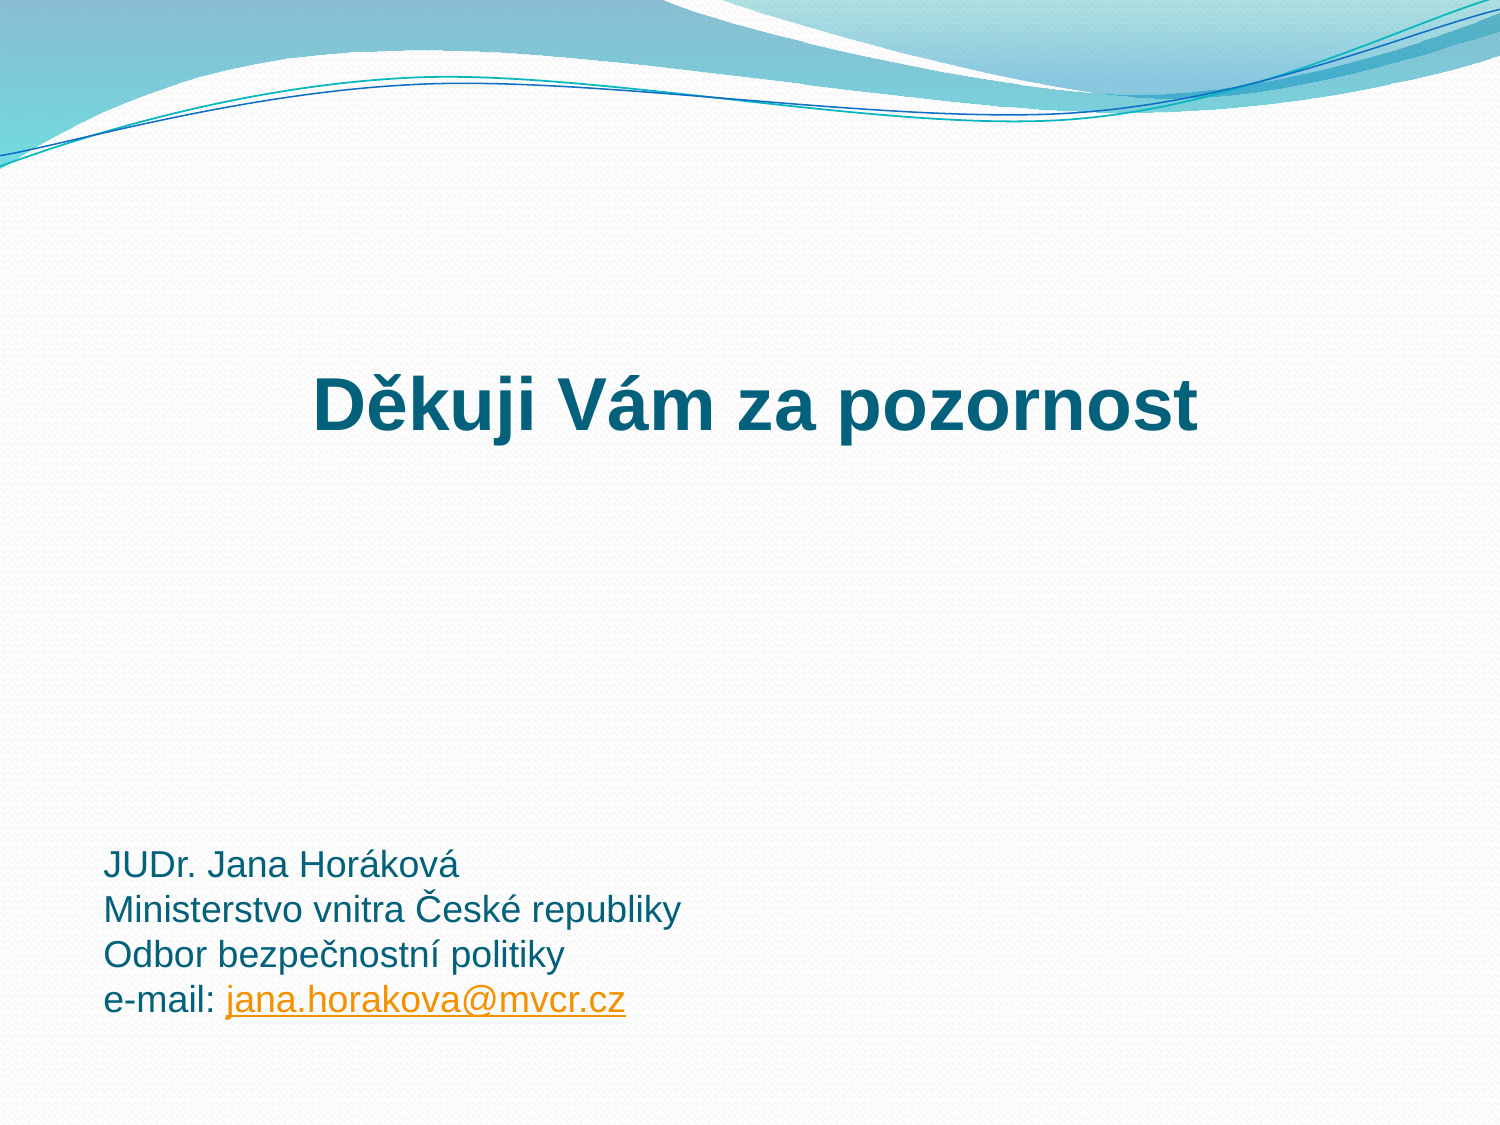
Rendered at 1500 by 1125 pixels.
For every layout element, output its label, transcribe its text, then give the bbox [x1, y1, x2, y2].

text_box Děkuji Vám za pozornost JUDr. Jana Horáková Ministerstvo vnitra České republiky Odbor bezpečnostní politiky e-mail: jana.horakova@mvcr.cz [88, 203, 1424, 1028]
